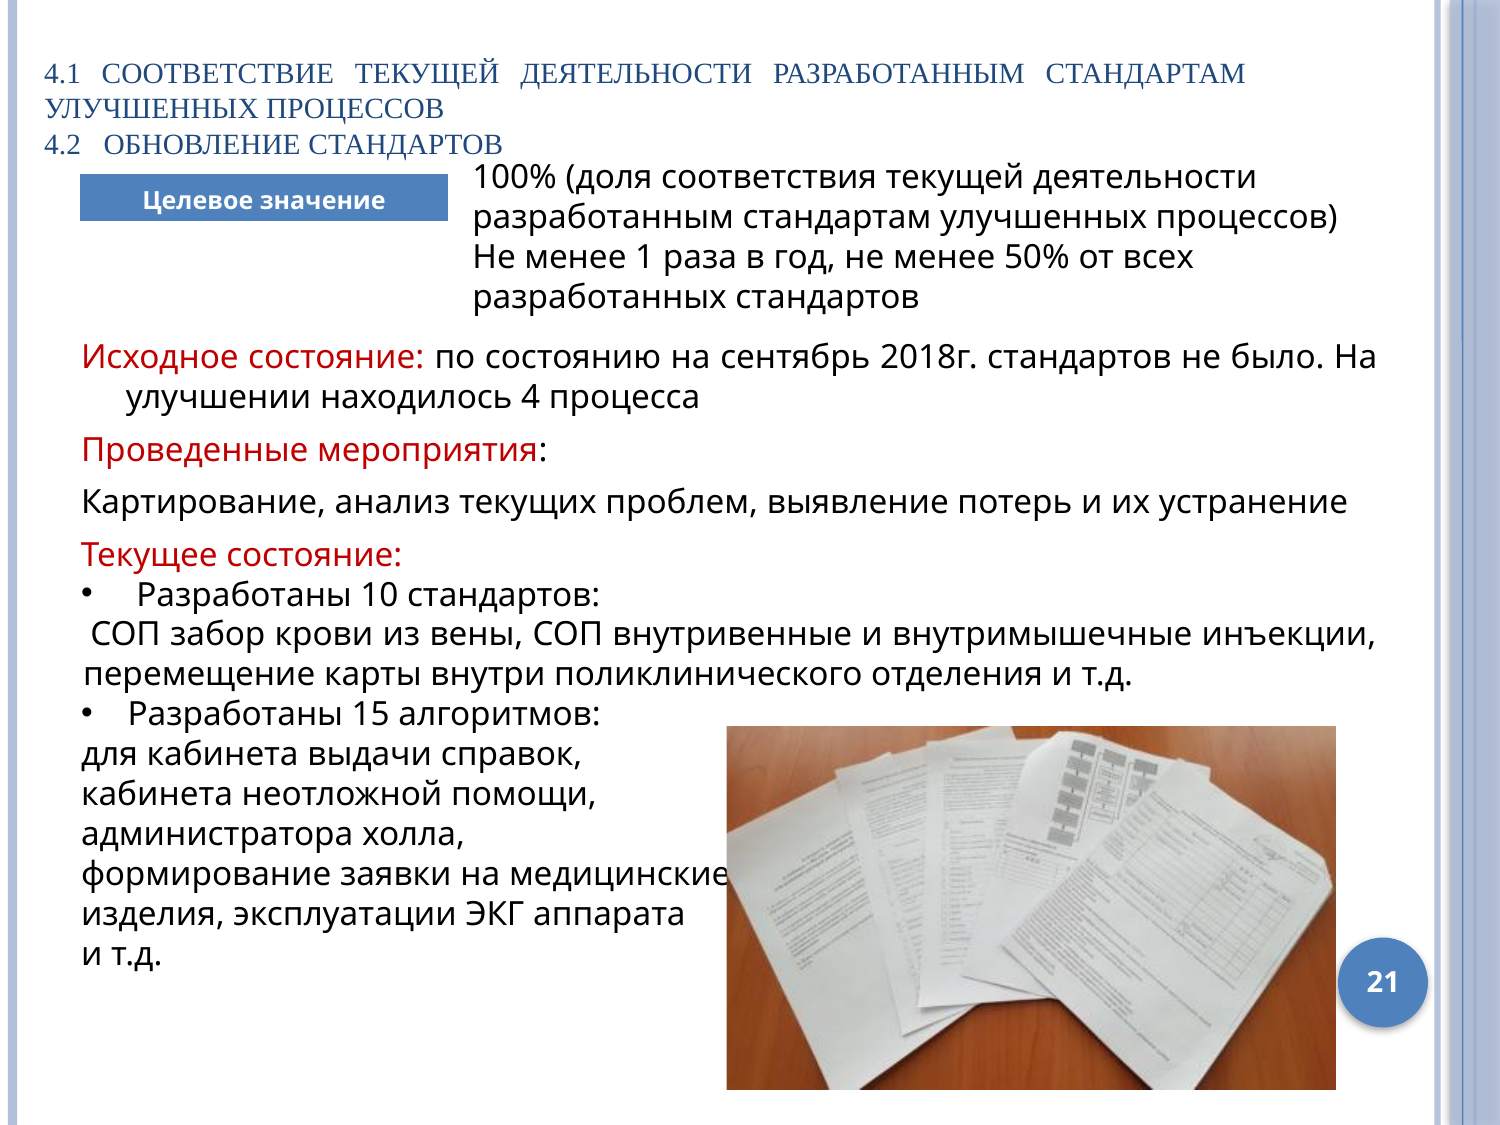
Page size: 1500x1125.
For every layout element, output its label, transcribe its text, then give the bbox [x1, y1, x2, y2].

text_box Исходное состояние: по состоянию на сентябрь 2018г. стандартов не было. На улучшении находилось 4 процесса Проведенные мероприятия: Картирование, анализ текущих проблем, выявление потерь и их устранение Текущее состояние: Разработаны 10 стандартов: СОП забор крови из вены, СОП внутривенные и внутримышечные инъекции, перемещение карты внутри поликлинического отделения и т.д. Разработаны 15 алгоритмов: для кабинета выдачи справок, кабинета неотложной помощи, администратора холла, формирование заявки на медицинские изделия, эксплуатации ЭКГ аппарата и т.д. [66, 328, 1394, 985]
table_header Целевое значение [80, 174, 448, 221]
text_box 21 [1340, 940, 1434, 1026]
text_box 100% (доля соответствия текущей деятельности разработанным стандартам улучшенных процессов) Не менее 1 раза в год, не менее 50% от всех разработанных стандартов [457, 147, 1447, 282]
picture [726, 726, 1337, 1091]
text_box 4.1 Соответствие текущей деятельности разработанным стандартам улучшенных процессов 4.2 Обновление стандартов [29, 46, 1429, 169]
